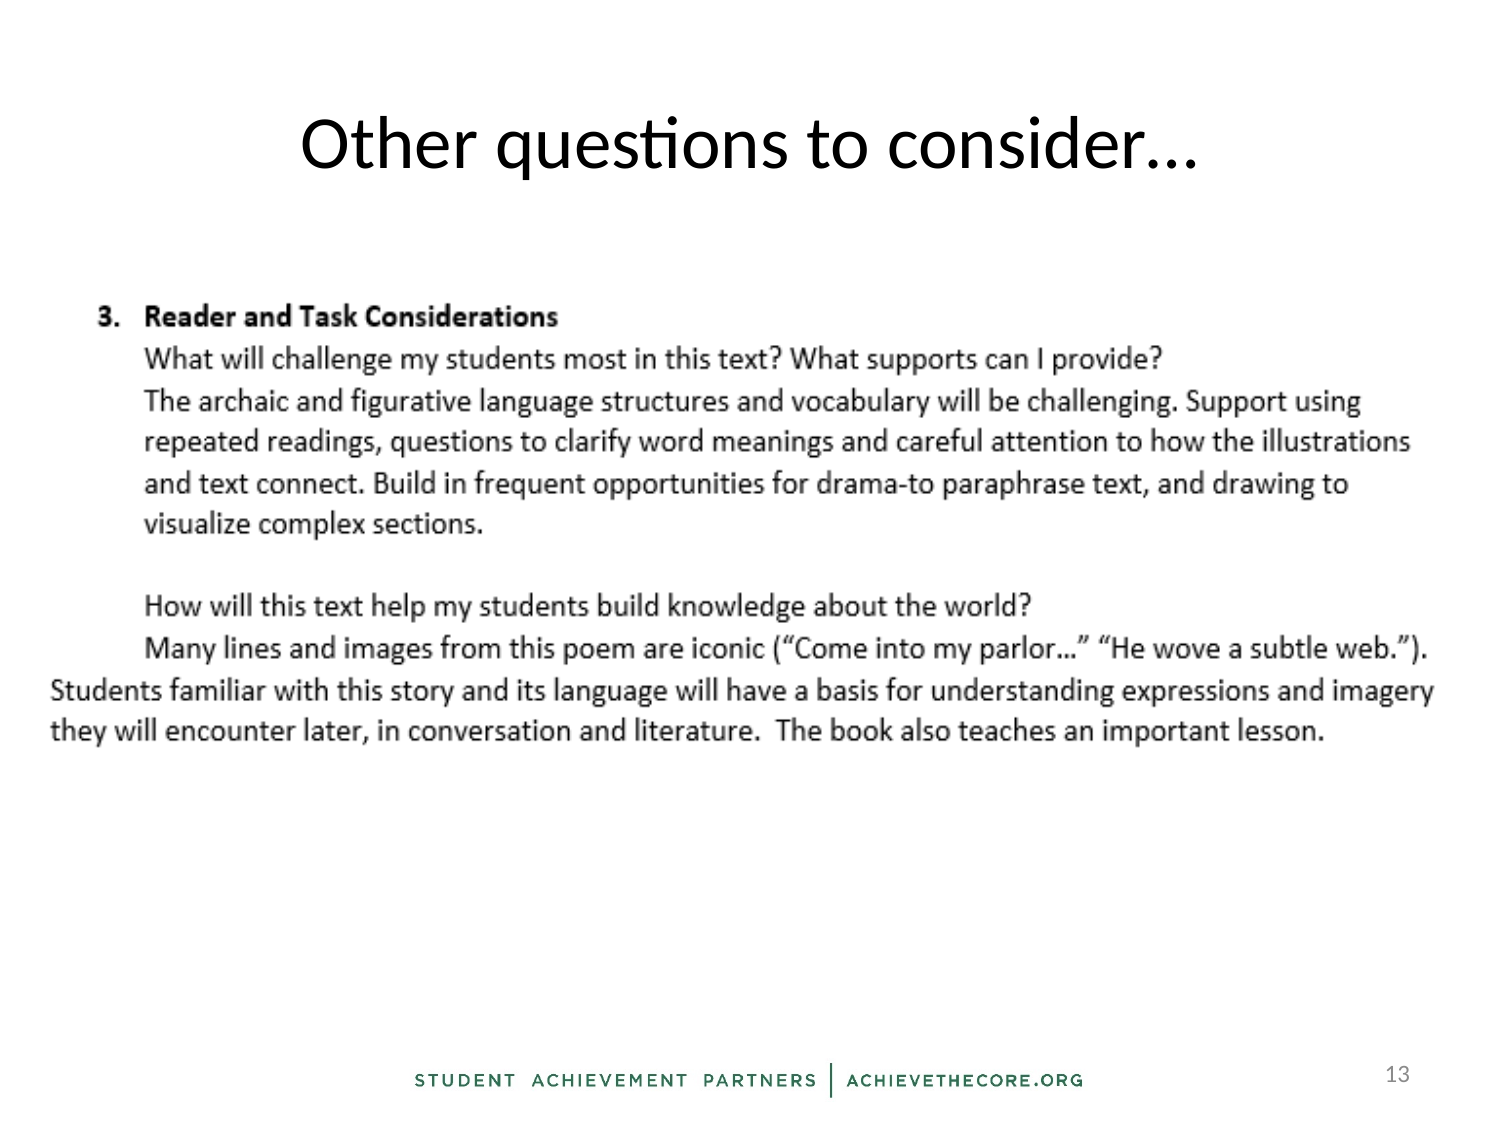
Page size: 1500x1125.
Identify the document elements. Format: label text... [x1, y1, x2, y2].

slide_number 13 [1074, 1042, 1425, 1103]
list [0, 287, 1500, 813]
picture [399, 1057, 1101, 1102]
title Other questions to consider… [75, 45, 1425, 233]
